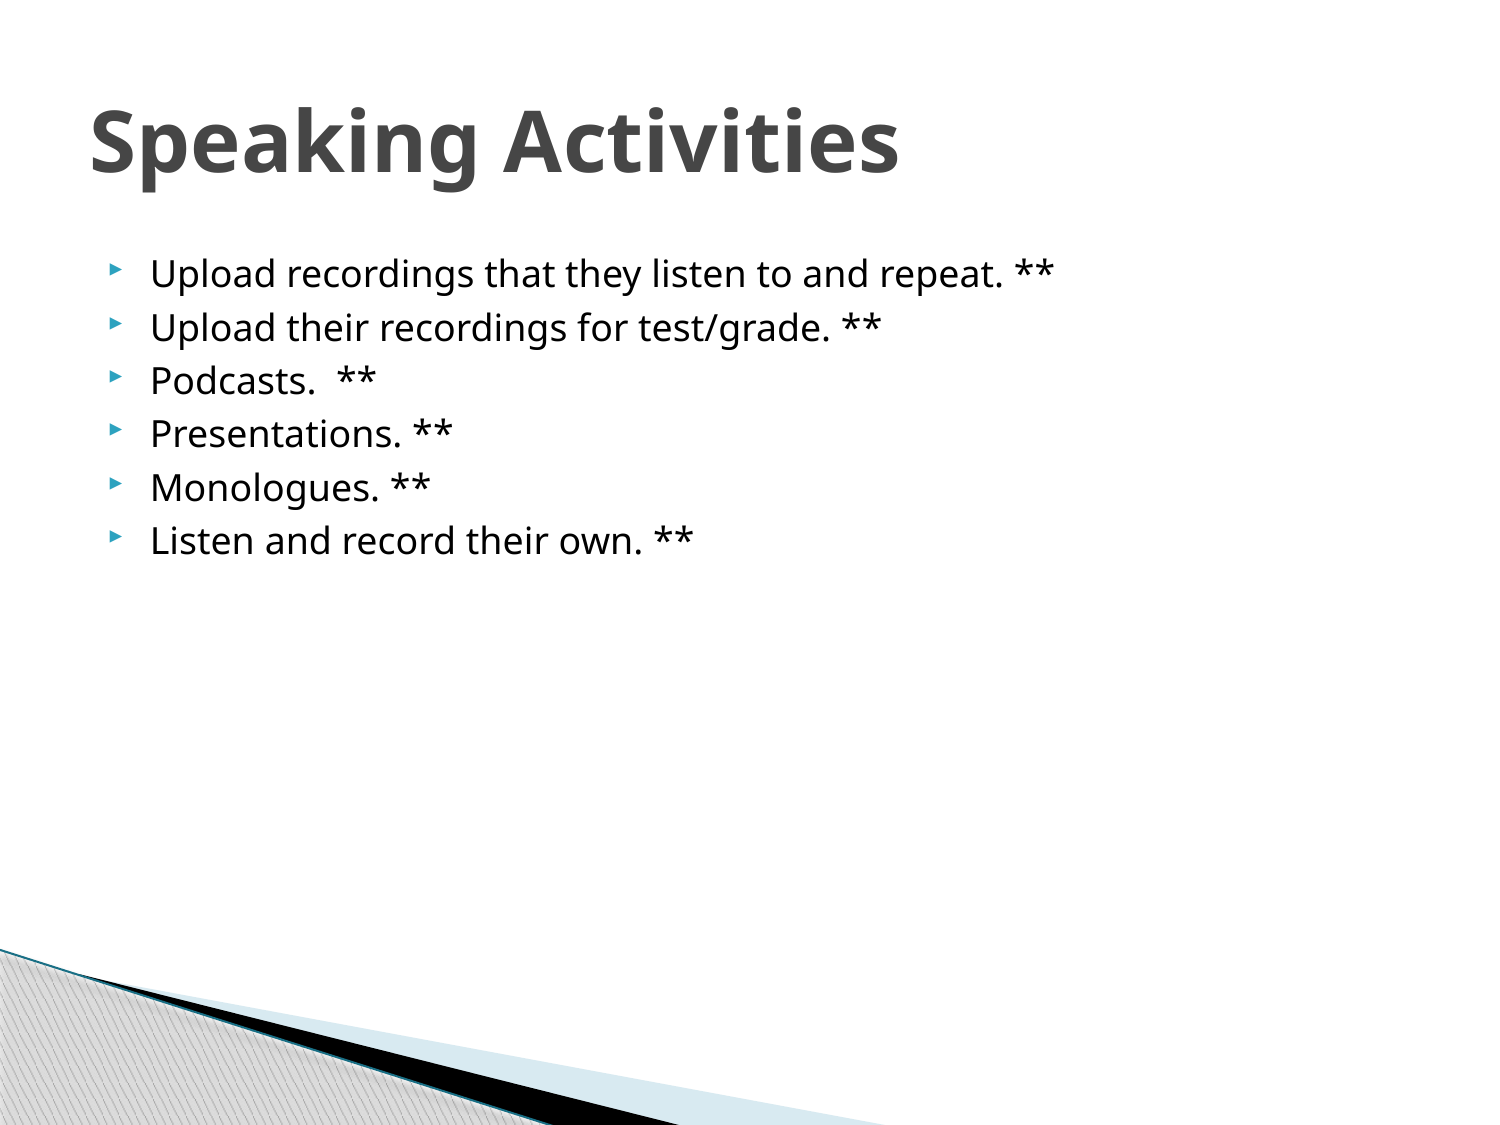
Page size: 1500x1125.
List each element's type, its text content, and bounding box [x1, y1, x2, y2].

list Upload recordings that they listen to and repeat. ** Upload their recordings for test/grade. ** Podcasts. ** Presentations. ** Monologues. ** Listen and record their own. ** [75, 243, 1425, 986]
title Speaking Activities [75, 45, 1425, 233]
